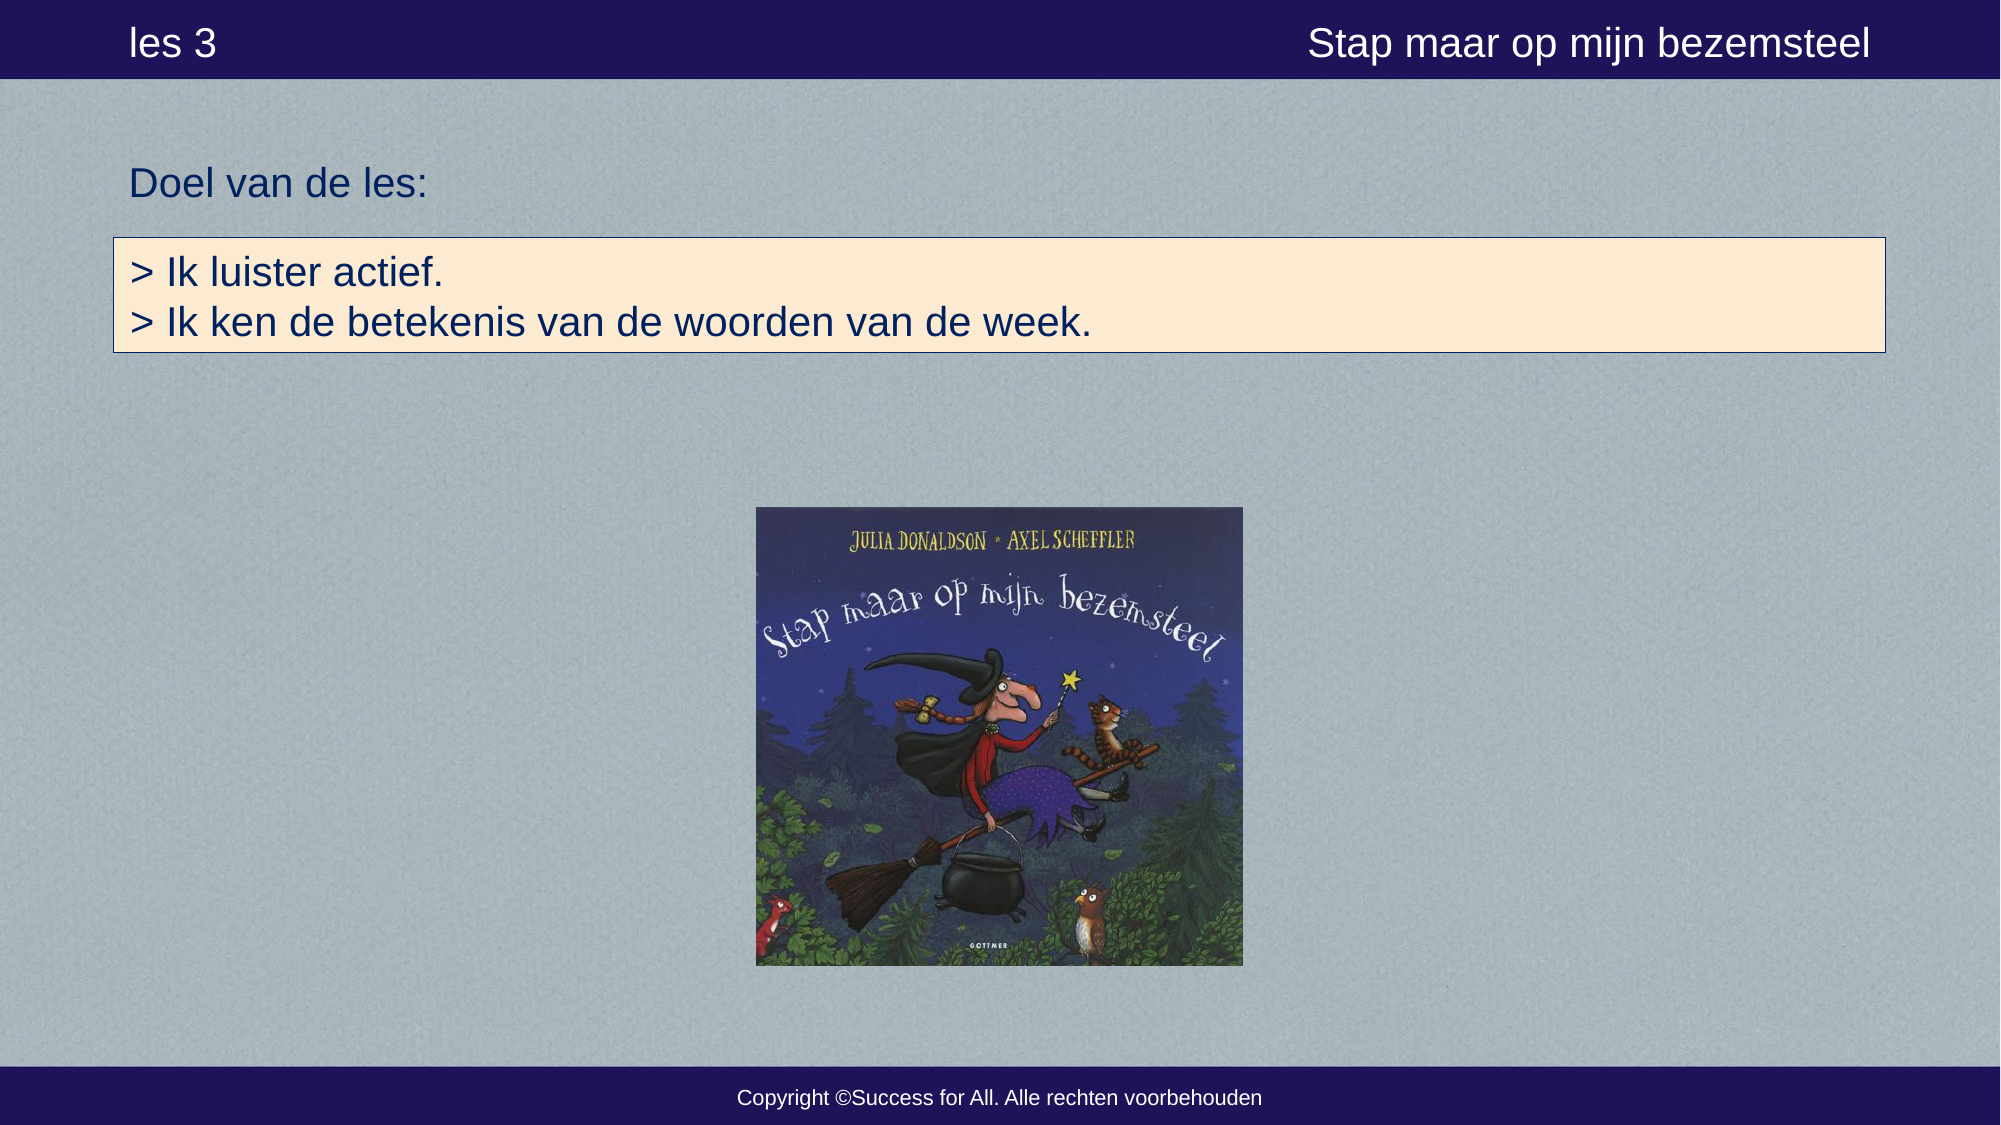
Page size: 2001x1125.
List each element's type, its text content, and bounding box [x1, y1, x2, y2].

text_box les 3 [114, 8, 354, 73]
text_box Stap maar op mijn bezemsteel [999, 8, 1886, 73]
text_box Doel van de les: [113, 148, 1635, 214]
text_box > Ik luister actief. > Ik ken de betekenis van de woorden van de week. [113, 237, 1886, 353]
picture [0, 0, 2001, 1125]
text_box Copyright ©Success for All. Alle rechten voorbehouden [0, 1076, 2000, 1125]
